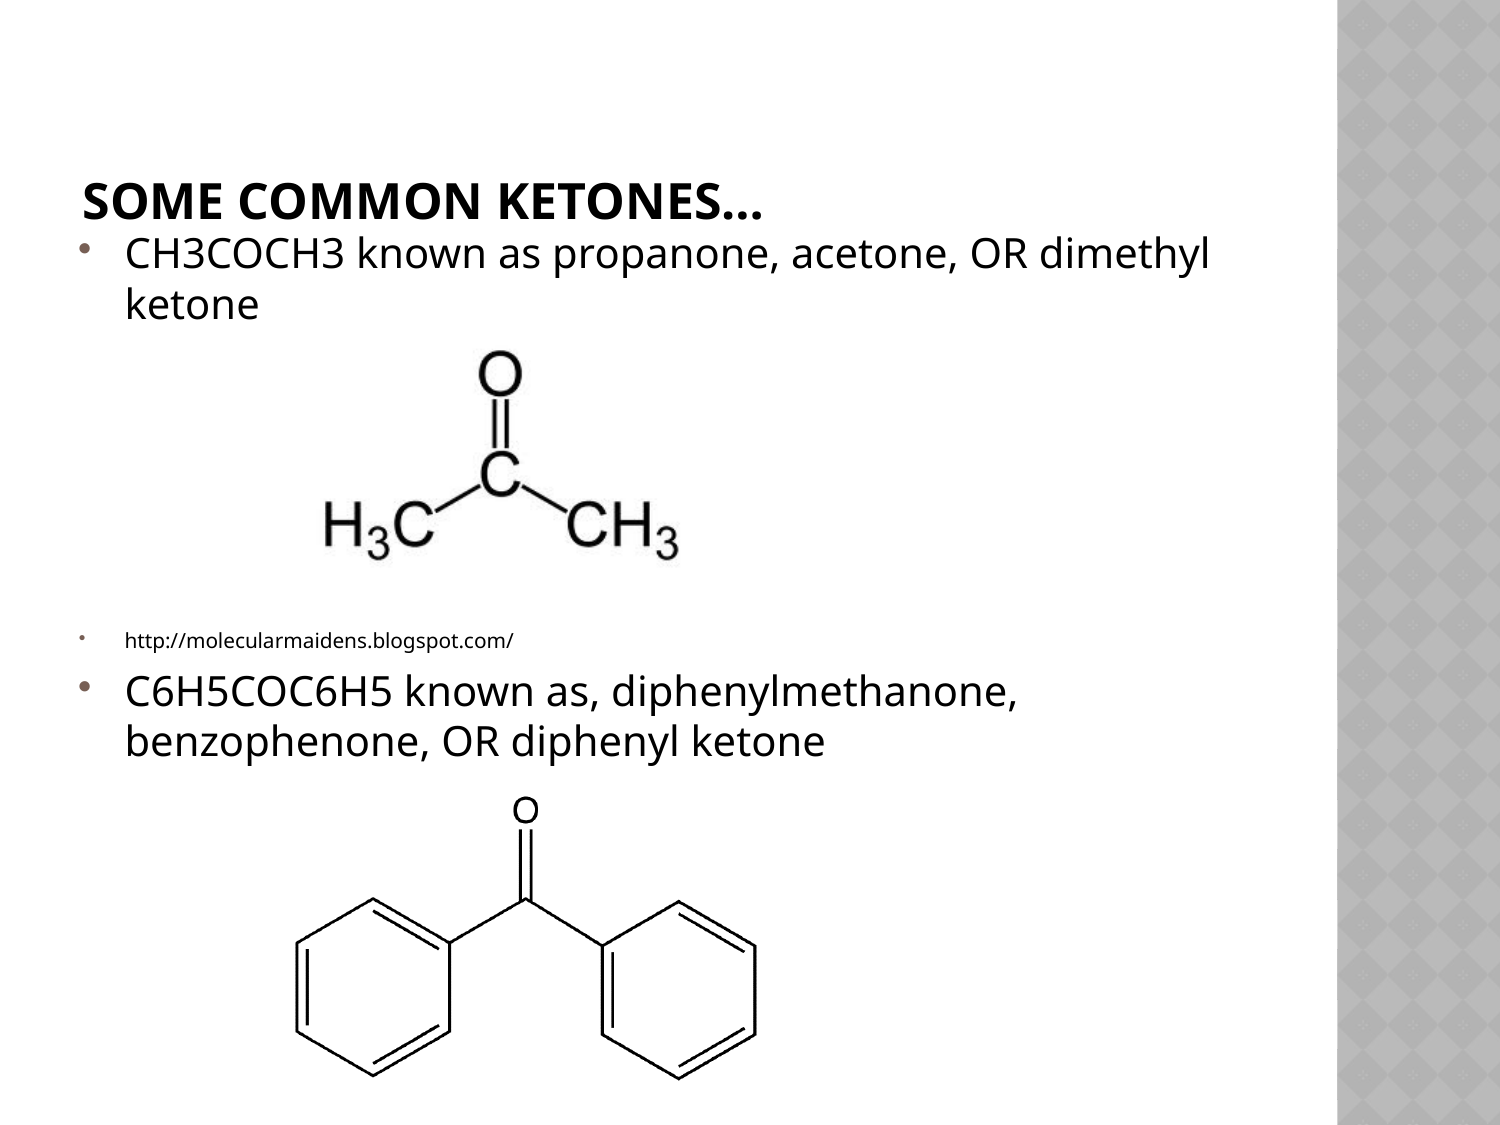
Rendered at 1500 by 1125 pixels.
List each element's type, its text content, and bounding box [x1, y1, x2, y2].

list CH3COCH3 known as propanone, acetone, OR dimethyl ketone http://molecularmaidens.blogspot.com/ C6H5COC6H5 known as, diphenylmethanone, benzophenone, OR diphenyl ketone [64, 219, 1253, 938]
picture [300, 325, 704, 585]
picture [288, 786, 763, 1086]
title Some Common Ketones… [75, 37, 1043, 219]
